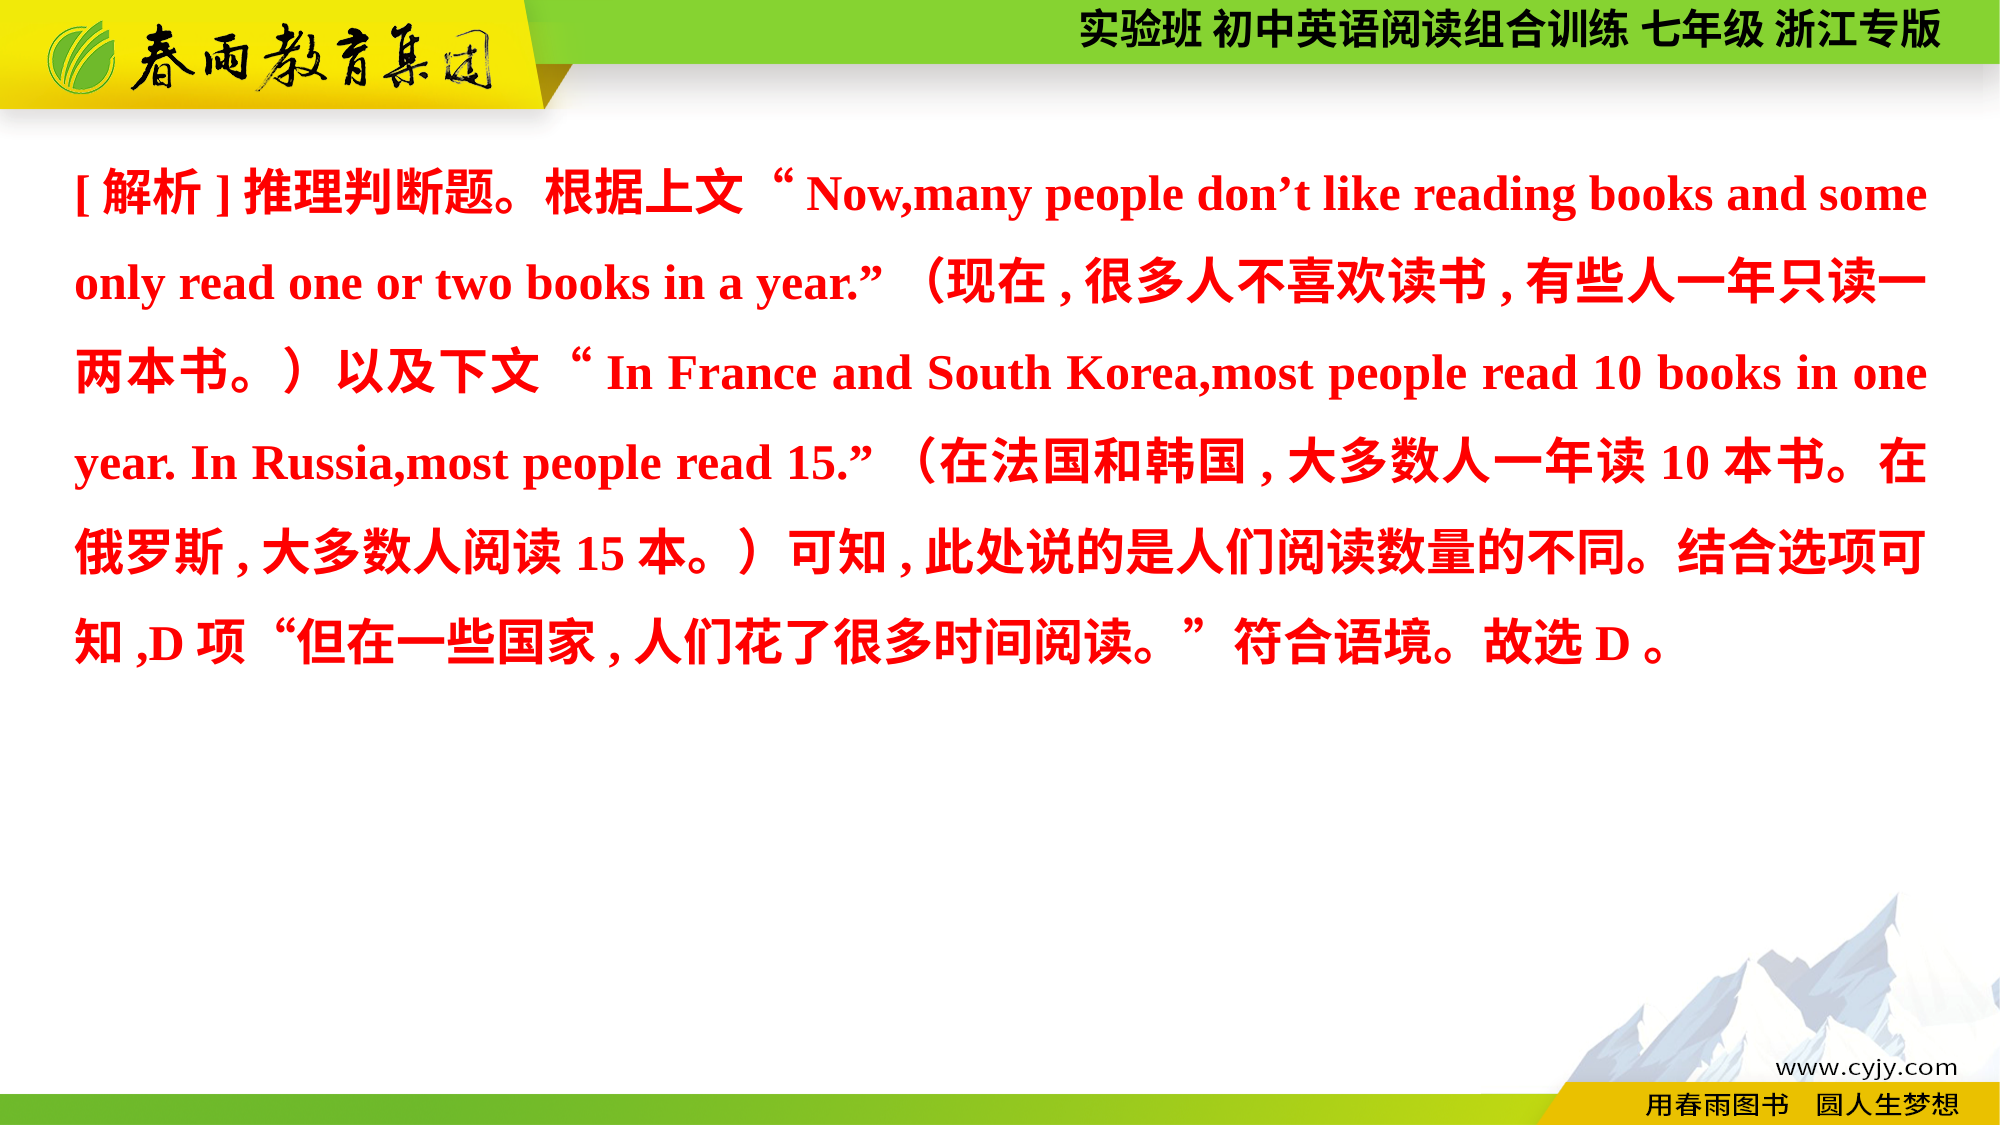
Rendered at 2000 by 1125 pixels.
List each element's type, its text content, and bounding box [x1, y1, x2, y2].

picture [0, 0, 2000, 1125]
list [解析]推理判断题。根据上文“Now,many people don’t like reading books and some only read one or two books in a year.”（现在,很多人不喜欢读书,有些人一年只读一两本书。）以及下文“In France and South Korea,most people read 10 books in one year. In Russia,most people read 15.”（在法国和韩国,大多数人一年读10本书。在俄罗斯,大多数人阅读15本。）可知,此处说的是人们阅读数量的不同。结合选项可知,D项“但在一些国家,人们花了很多时间阅读。”符合语境。故选D。 [59, 122, 1944, 672]
